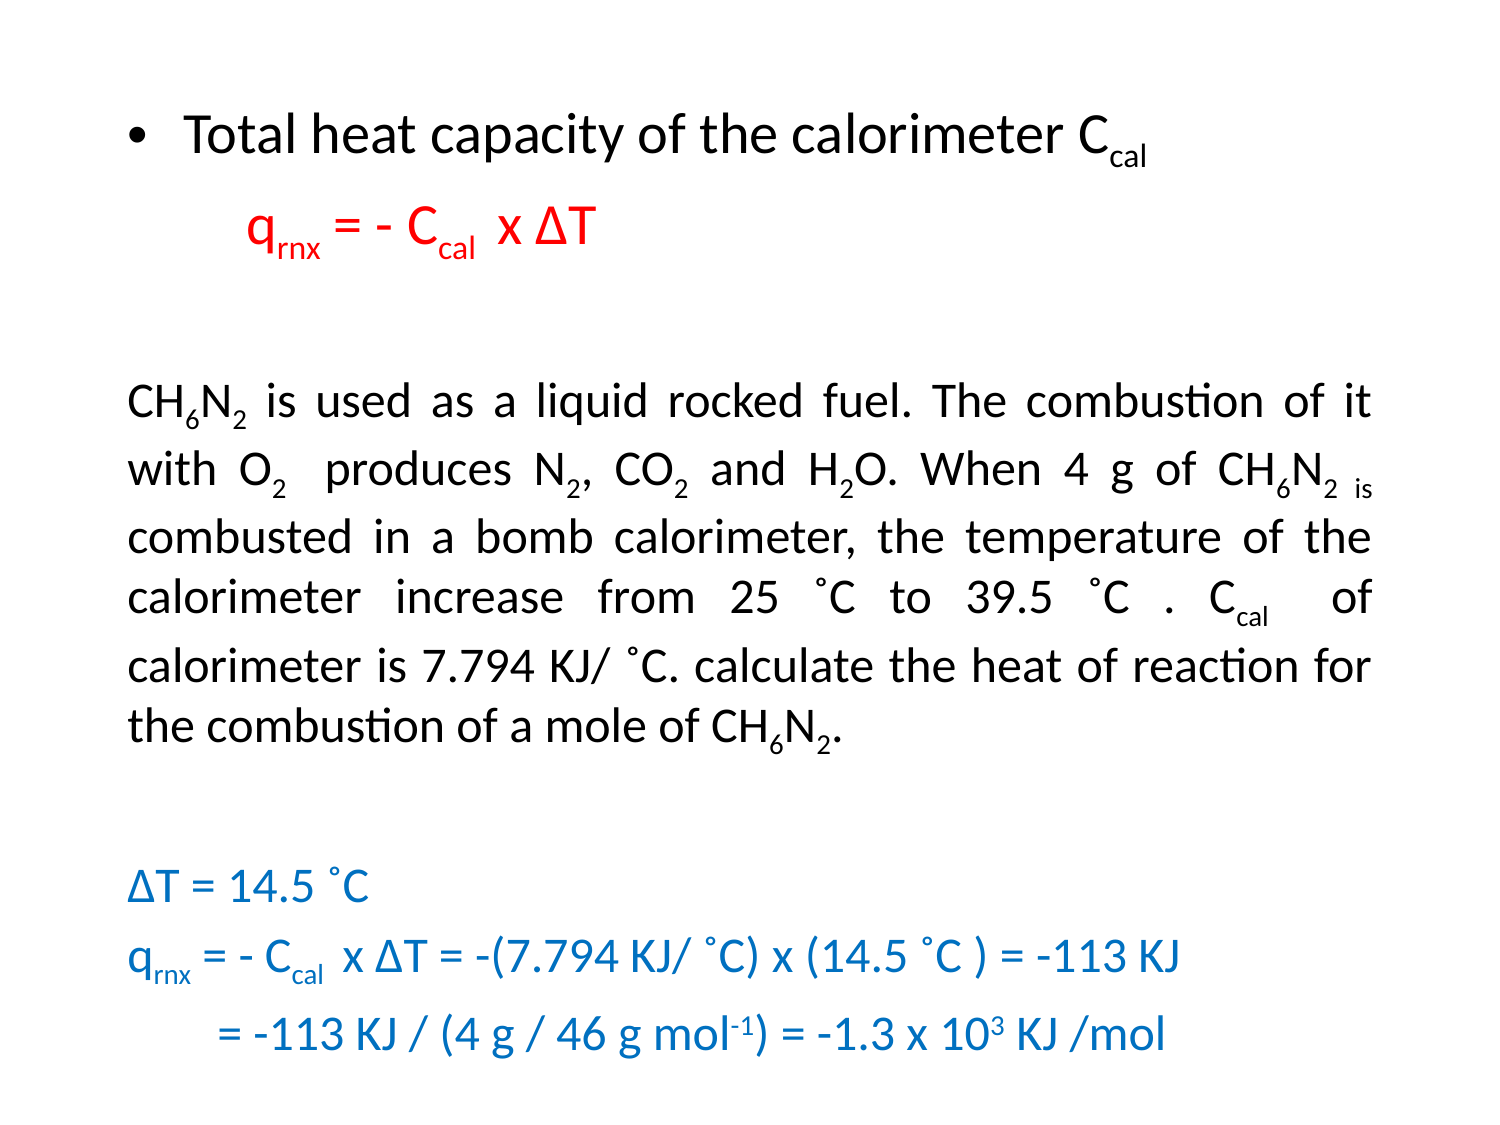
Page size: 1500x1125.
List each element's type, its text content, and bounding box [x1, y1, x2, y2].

text_box Total heat capacity of the calorimeter Ccal qrnx = - Ccal x ∆T CH6N2 is used as a liquid rocked fuel. The combustion of it with O2 produces N2, CO2 and H2O. When 4 g of CH6N2 is combusted in a bomb calorimeter, the temperature of the calorimeter increase from 25 ˚C to 39.5 ˚C . Ccal of calorimeter is 7.794 KJ/ ˚C. calculate the heat of reaction for the combustion of a mole of CH6N2. ∆T = 14.5 ˚C qrnx = - Ccal x ∆T = -(7.794 KJ/ ˚C) x (14.5 ˚C ) = -113 KJ = -113 KJ / (4 g / 46 g mol-1) = -1.3 x 103 KJ /mol [112, 87, 1388, 1125]
